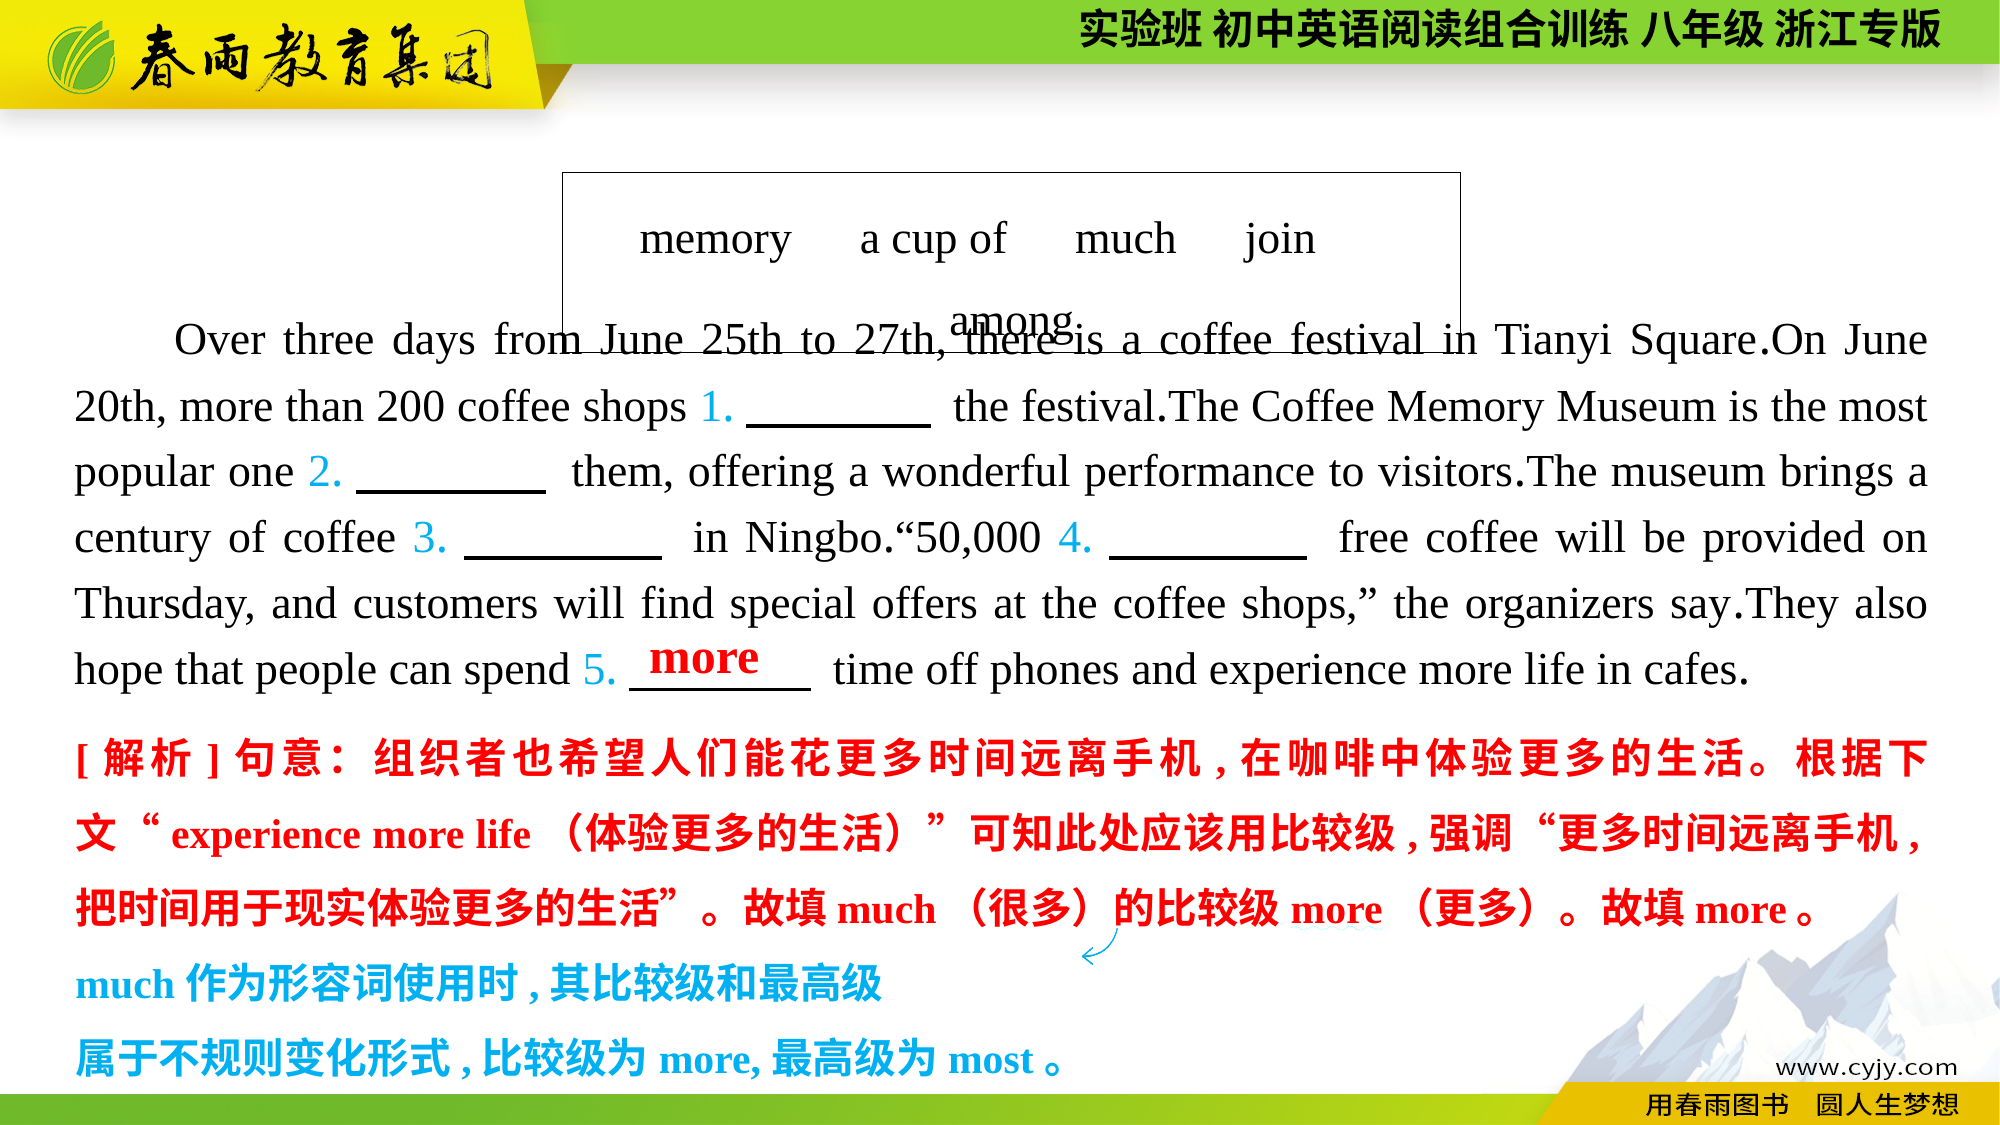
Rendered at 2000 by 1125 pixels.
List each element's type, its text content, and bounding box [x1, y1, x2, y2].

text_box more [634, 616, 775, 692]
list [解析]句意：组织者也希望人们能花更多时间远离手机,在咖啡中体验更多的生活。根据下文“experience more life（体验更多的生活）”可知此处应该用比较级,强调“更多时间远离手机,把时间用于现实体验更多的生活”。故填much（很多）的比较级more（更多）。故填more。 much作为形容词使用时,其比较级和最高级 属于不规则变化形式,比较级为more,最高级为most。 [60, 699, 1945, 1084]
picture [0, 0, 2000, 1125]
text_box Over three days from June 25th to 27th, there is a coffee festival in Tianyi Square.On June 20th, more than 200 coffee shops 1. the festival.The Coffee Memory Museum is the most popular one 2. them, offering a wonderful performance to visitors.The museum brings a century of coffee 3. in Ningbo.“50,000 4. free coffee will be provided on Thursday, and customers will find special offers at the coffee shops,” the organizers say.They also hope that people can spend 5. time off phones and experience more life in cafes. [59, 290, 1944, 702]
text_box memory a cup of much join among [562, 172, 1461, 290]
